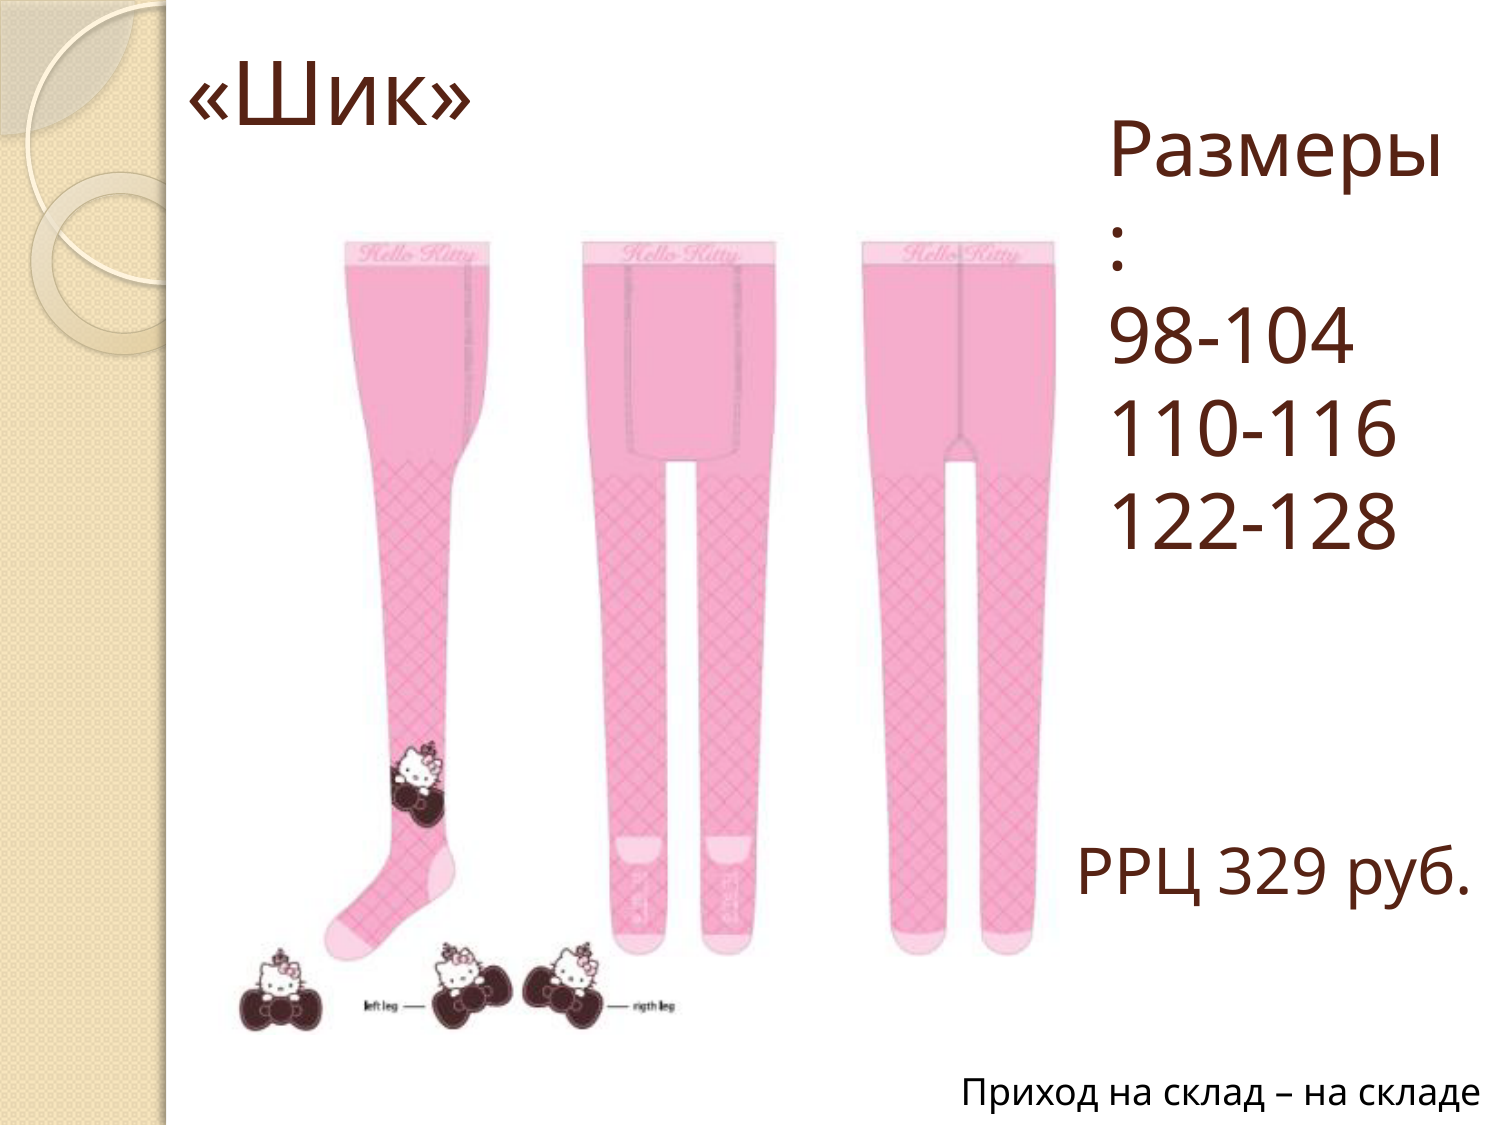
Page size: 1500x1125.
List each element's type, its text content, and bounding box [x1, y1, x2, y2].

text_box Размеры: 98-104 110-116 122-128 [1092, 90, 1471, 575]
picture [218, 173, 1099, 1036]
title «Шик» [171, 0, 1500, 183]
text_box РРЦ 329 руб. [1105, 822, 1492, 917]
text_box Приход на склад – на складе [945, 1060, 1497, 1121]
